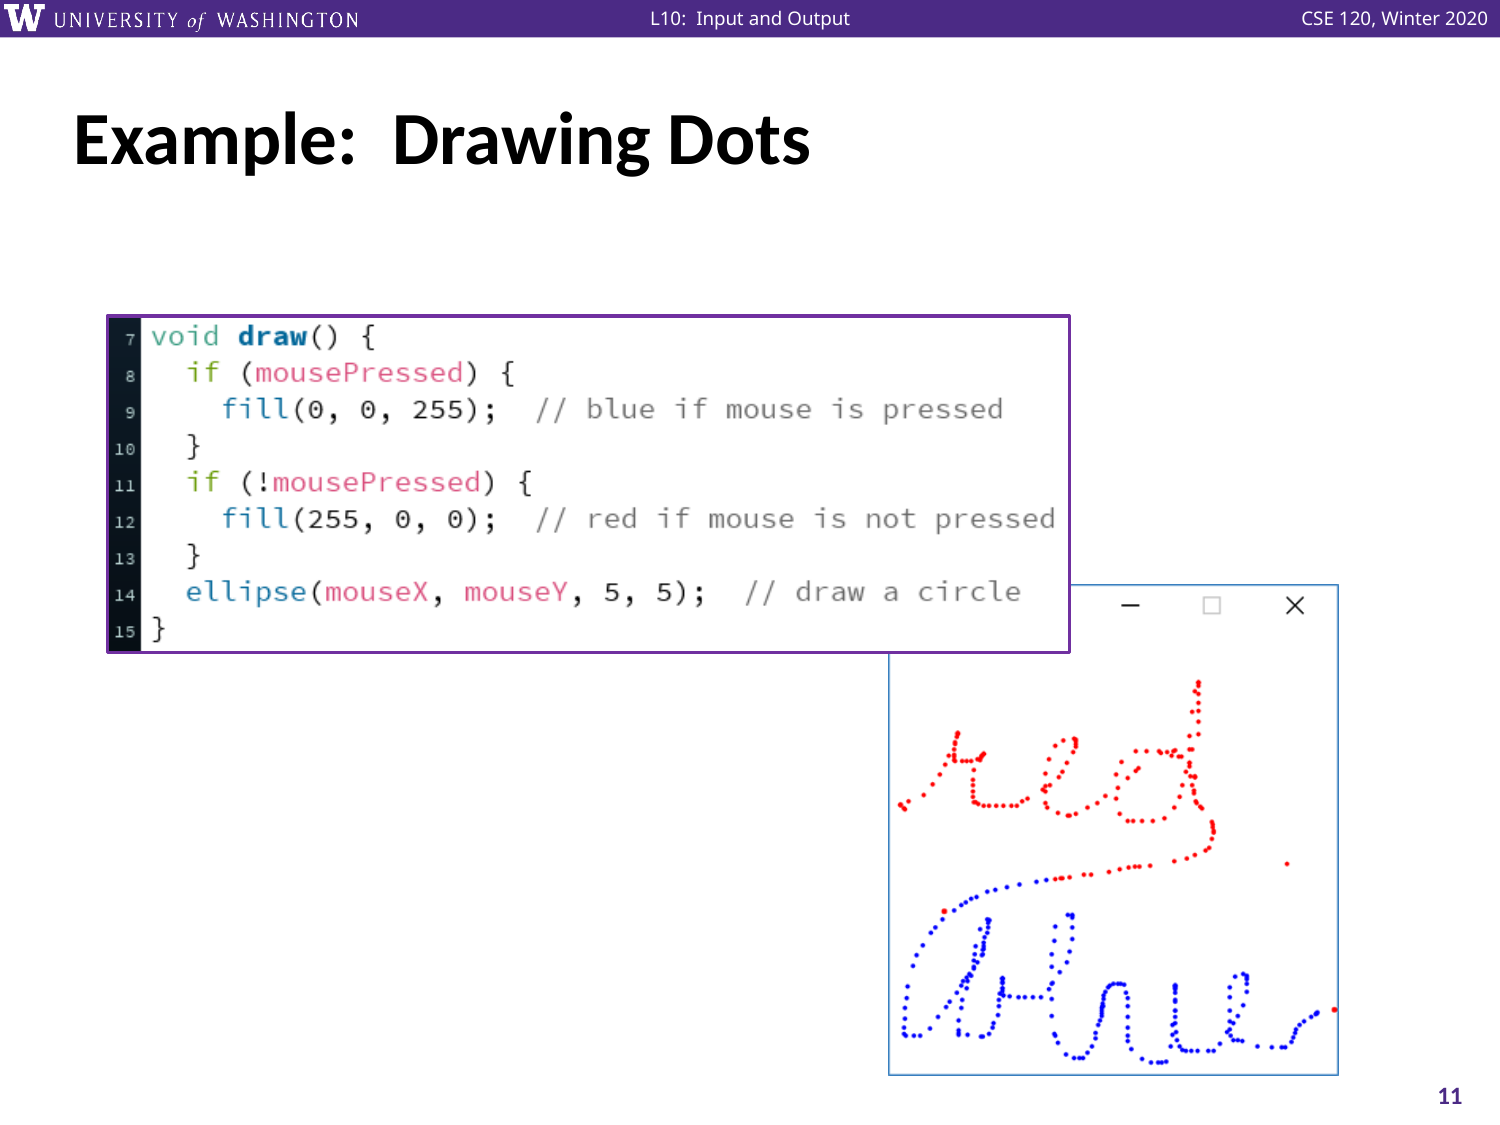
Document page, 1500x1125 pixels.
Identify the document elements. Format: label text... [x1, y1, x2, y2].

title Example: Drawing Dots [58, 71, 1438, 198]
picture [108, 317, 1339, 1077]
slide_number 11 [1400, 1065, 1500, 1125]
picture [4, 4, 358, 32]
